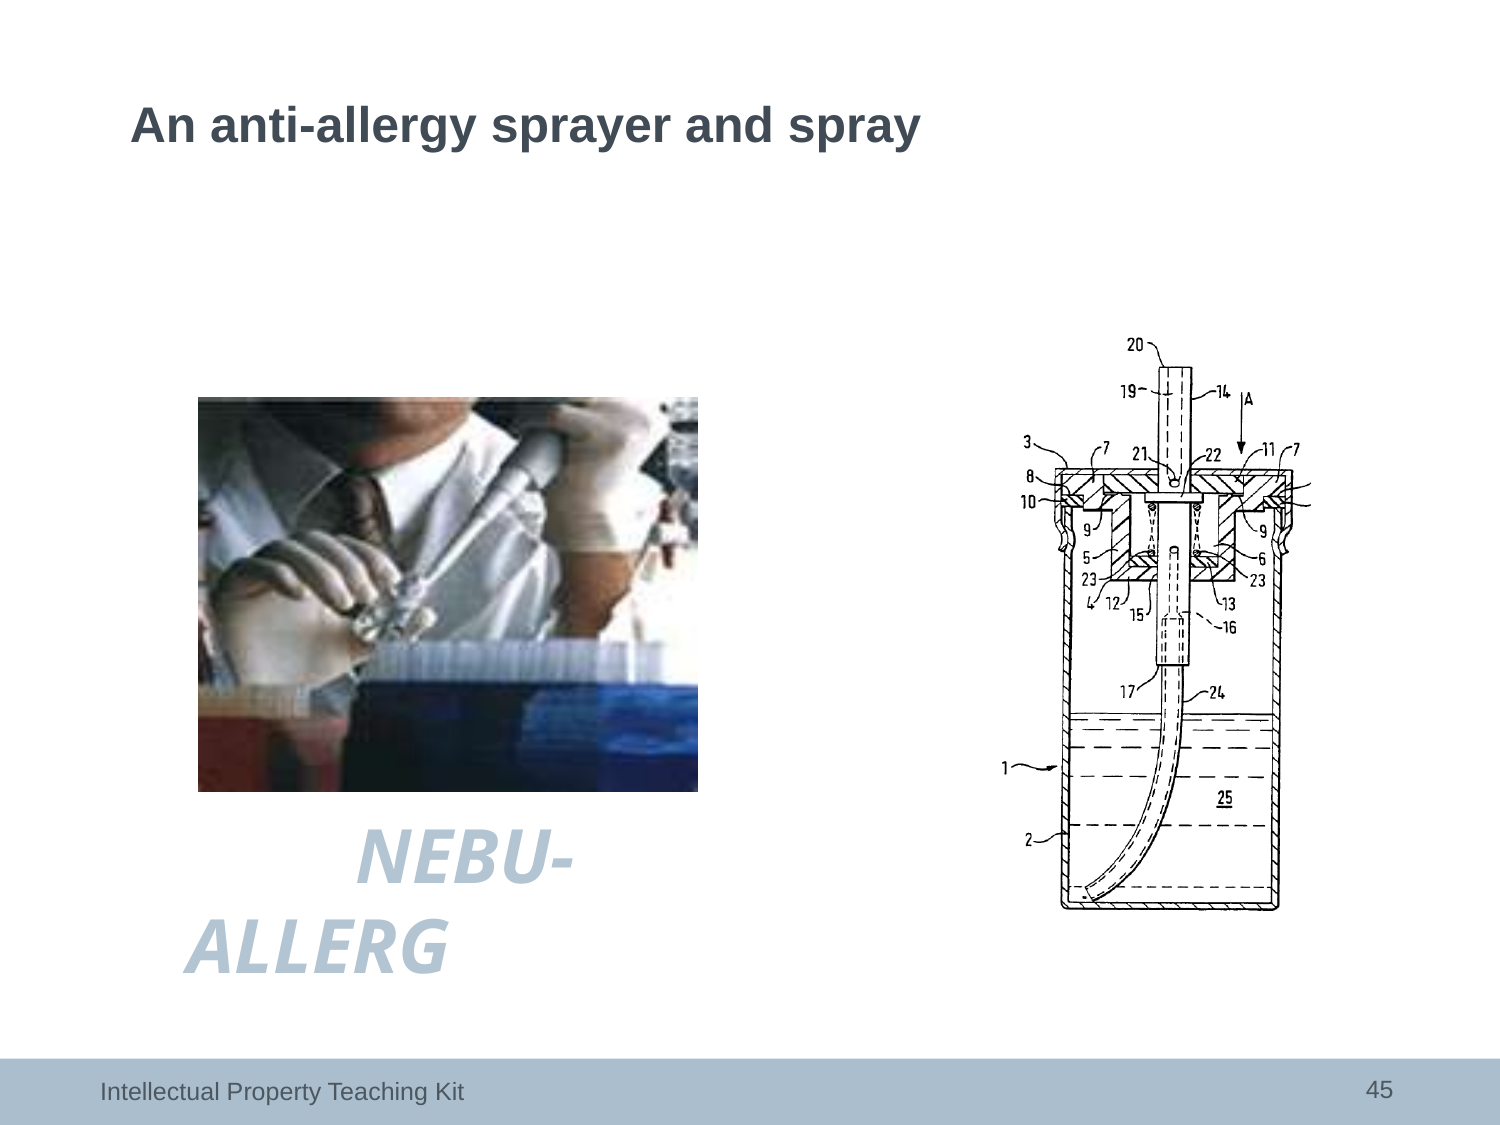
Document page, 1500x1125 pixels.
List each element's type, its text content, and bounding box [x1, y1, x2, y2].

text_box NEBU-ALLERG [172, 711, 839, 996]
picture [978, 314, 1312, 929]
picture [198, 396, 698, 792]
title An anti-allergy sprayer and spray [114, 70, 1377, 176]
text_box 45 [1269, 1070, 1394, 1106]
footer Intellectual Property Teaching Kit [100, 1074, 988, 1125]
